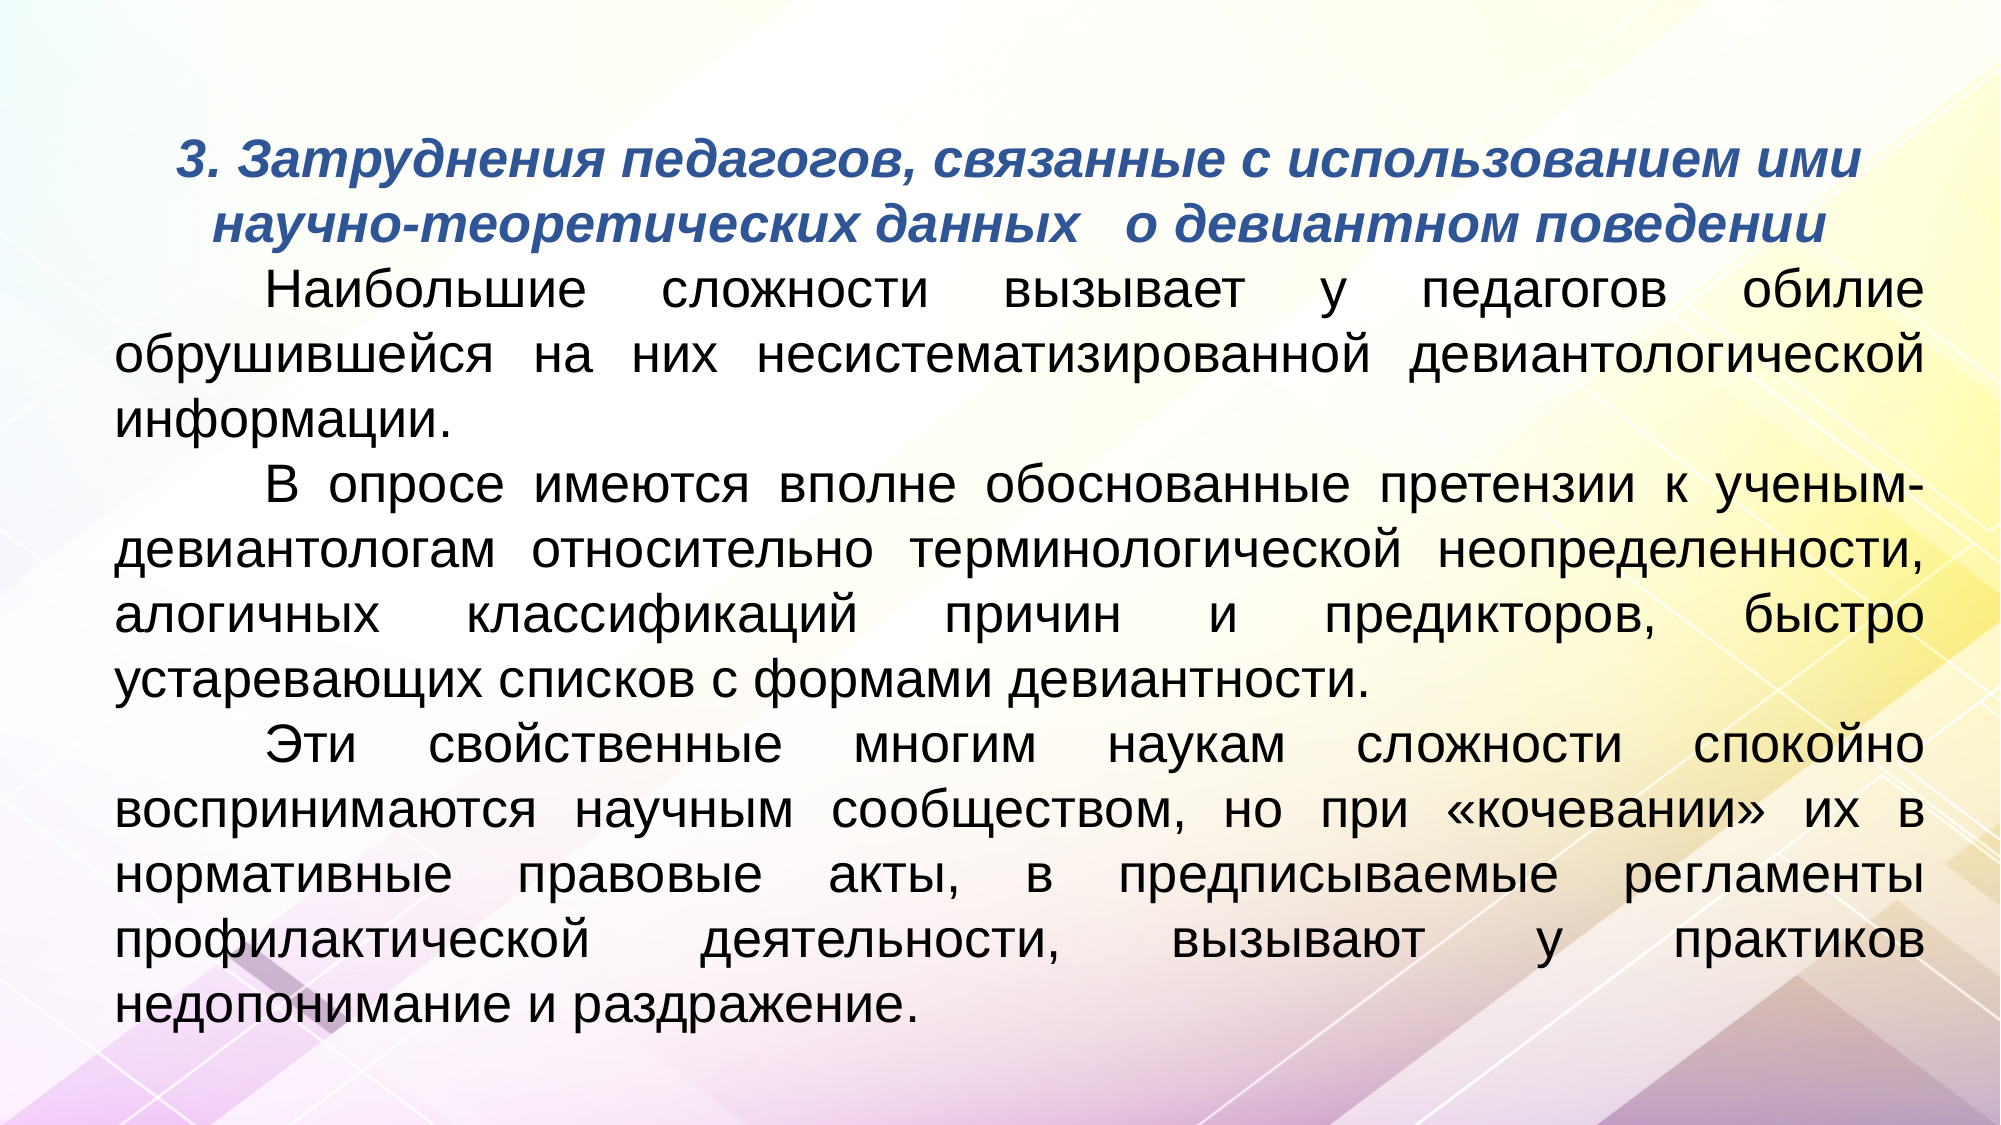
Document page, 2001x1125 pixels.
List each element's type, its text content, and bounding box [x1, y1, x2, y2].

list 3. Затруднения педагогов, связанные с использованием ими научно-теоретических данных о девиантном поведении Наибольшие сложности вызывает у педагогов обилие обрушившейся на них несистематизированной девиантологической информации. В опросе имеются вполне обоснованные претензии к ученым-девиантологам относительно терминологической неопределенности, алогичных классификаций причин и предикторов, быстро устаревающих списков с формами девиантности. Эти свойственные многим наукам сложности спокойно воспринимаются научным сообществом, но при «кочевании» их в нормативные правовые акты, в предписываемые регламенты профилактической деятельности, вызывают у практиков недопонимание и раздражение. [99, 116, 1943, 953]
picture [0, 0, 2000, 1125]
